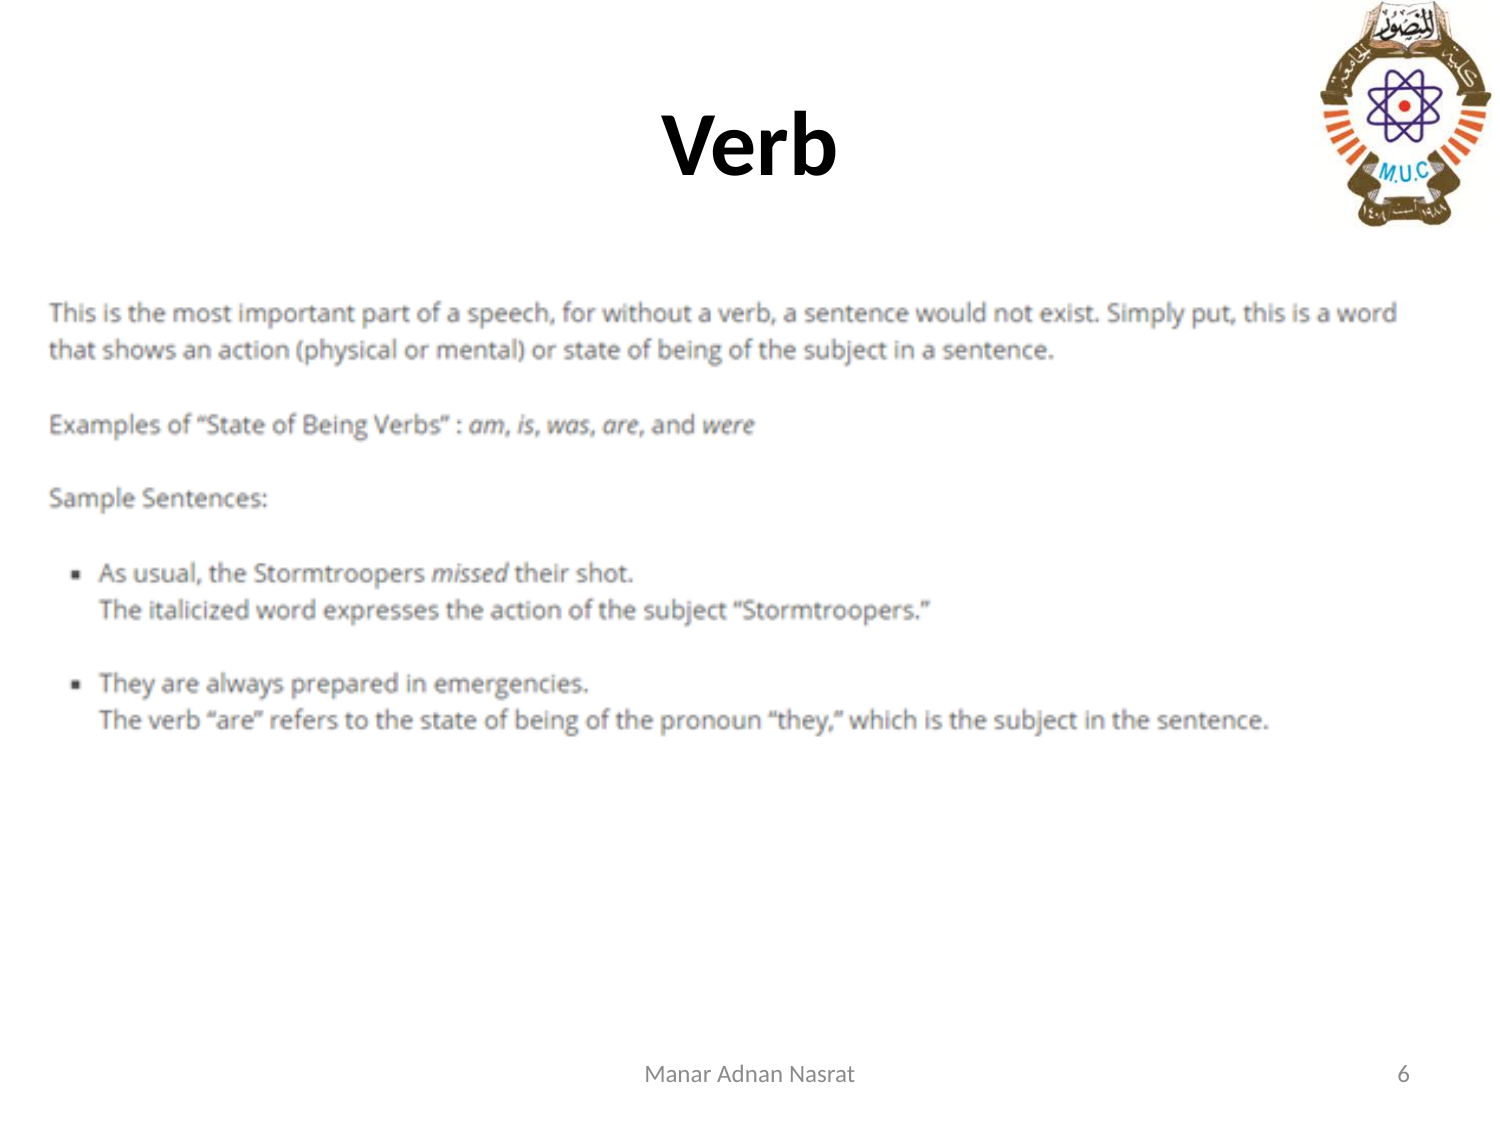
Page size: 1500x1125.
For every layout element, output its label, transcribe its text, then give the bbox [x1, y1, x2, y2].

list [37, 287, 1461, 763]
picture [1312, 0, 1496, 228]
slide_number 6 [1074, 1042, 1425, 1103]
footer Manar Adnan Nasrat [512, 1042, 988, 1103]
title Verb [75, 45, 1309, 233]
